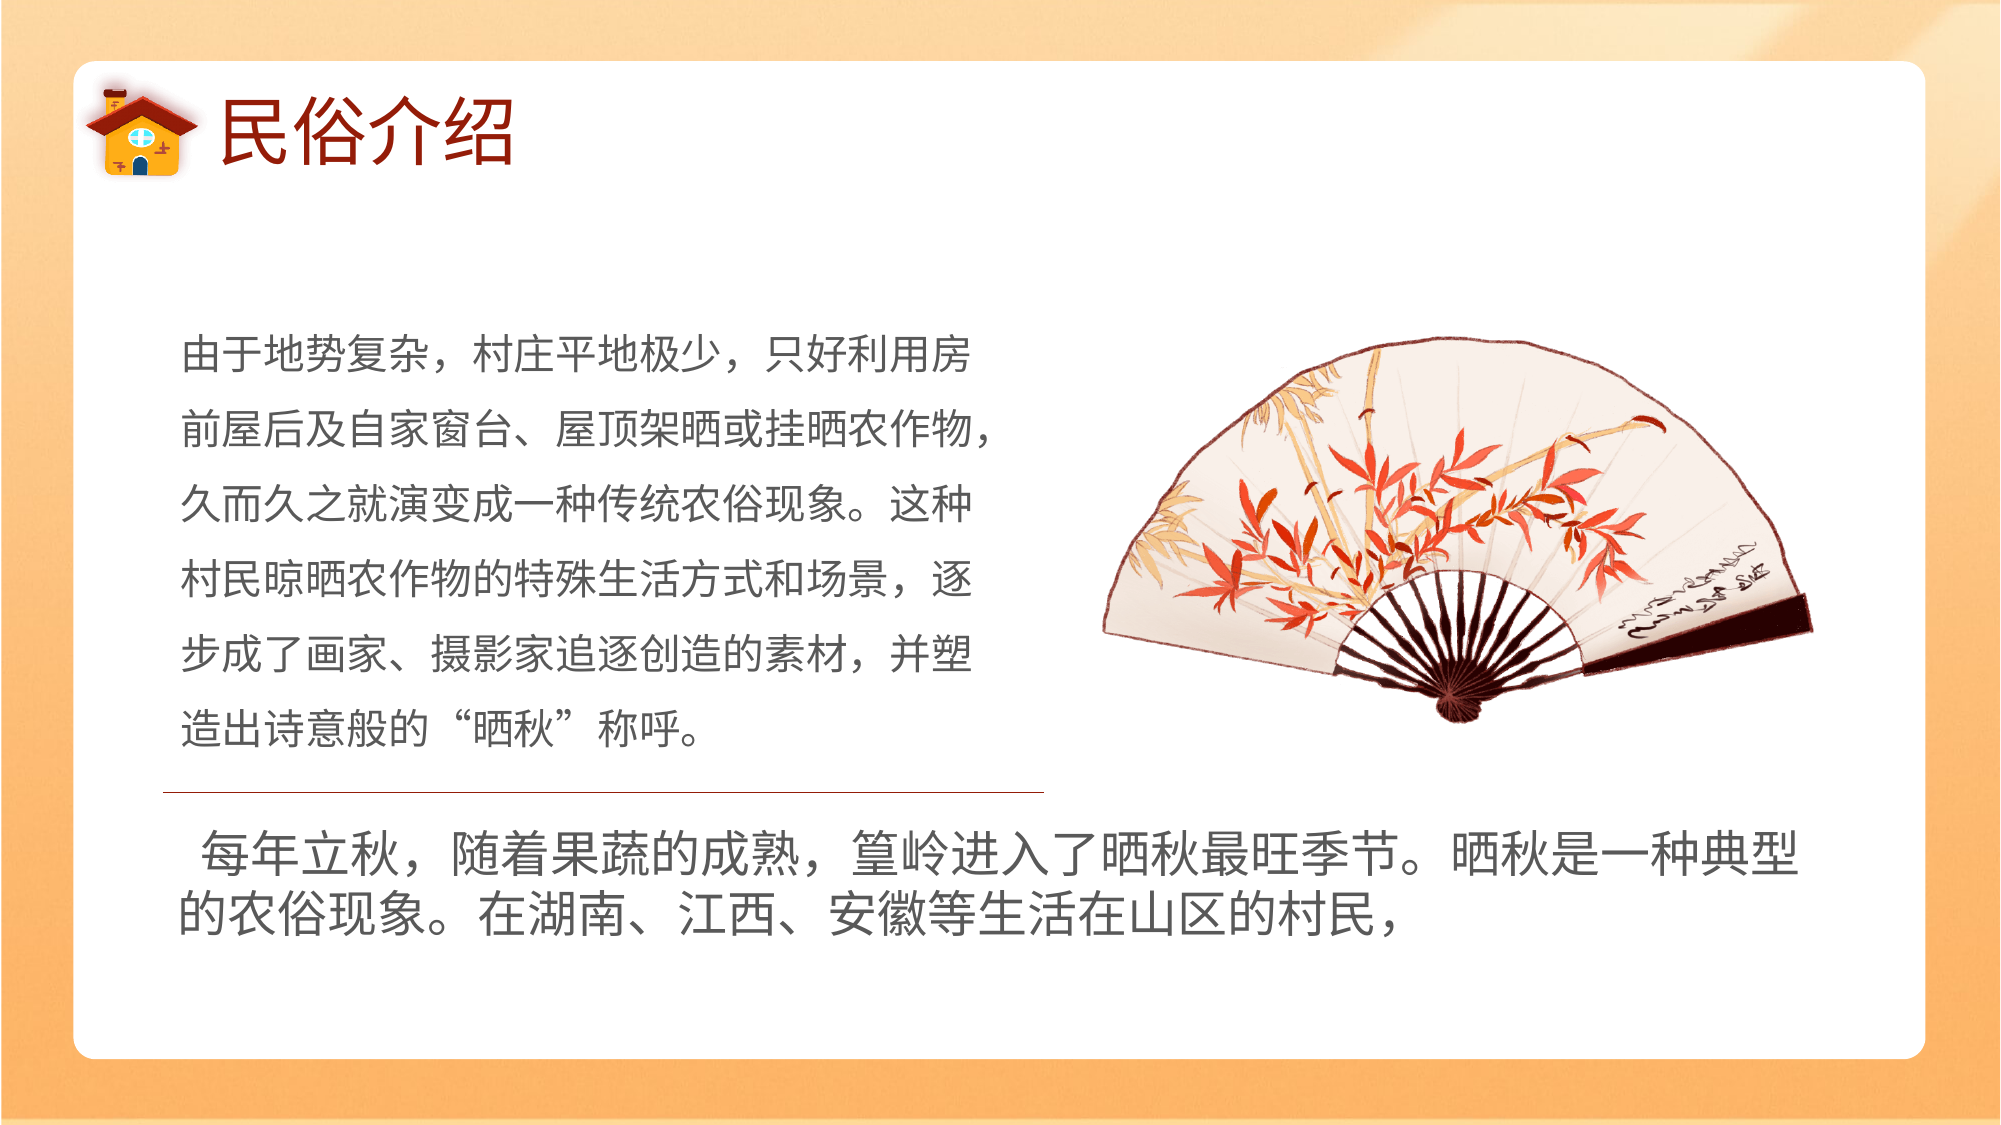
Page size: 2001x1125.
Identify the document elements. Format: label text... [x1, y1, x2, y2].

text_box 由于地势复杂，村庄平地极少，只好利用房前屋后及自家窗台、屋顶架晒或挂晒农作物，久而久之就演变成一种传统农俗现象。这种村民晾晒农作物的特殊生活方式和场景，逐步成了画家、摄影家追逐创造的素材，并塑造出诗意般的“晒秋”称呼。 [165, 295, 1026, 761]
picture [1, 0, 2001, 1125]
text_box 每年立秋，随着果蔬的成熟，篁岭进入了晒秋最旺季节。晒秋是一种典型的农俗现象。在湖南、江西、安徽等生活在山区的村民， [162, 815, 1855, 951]
text_box 民俗介绍 [203, 77, 571, 183]
